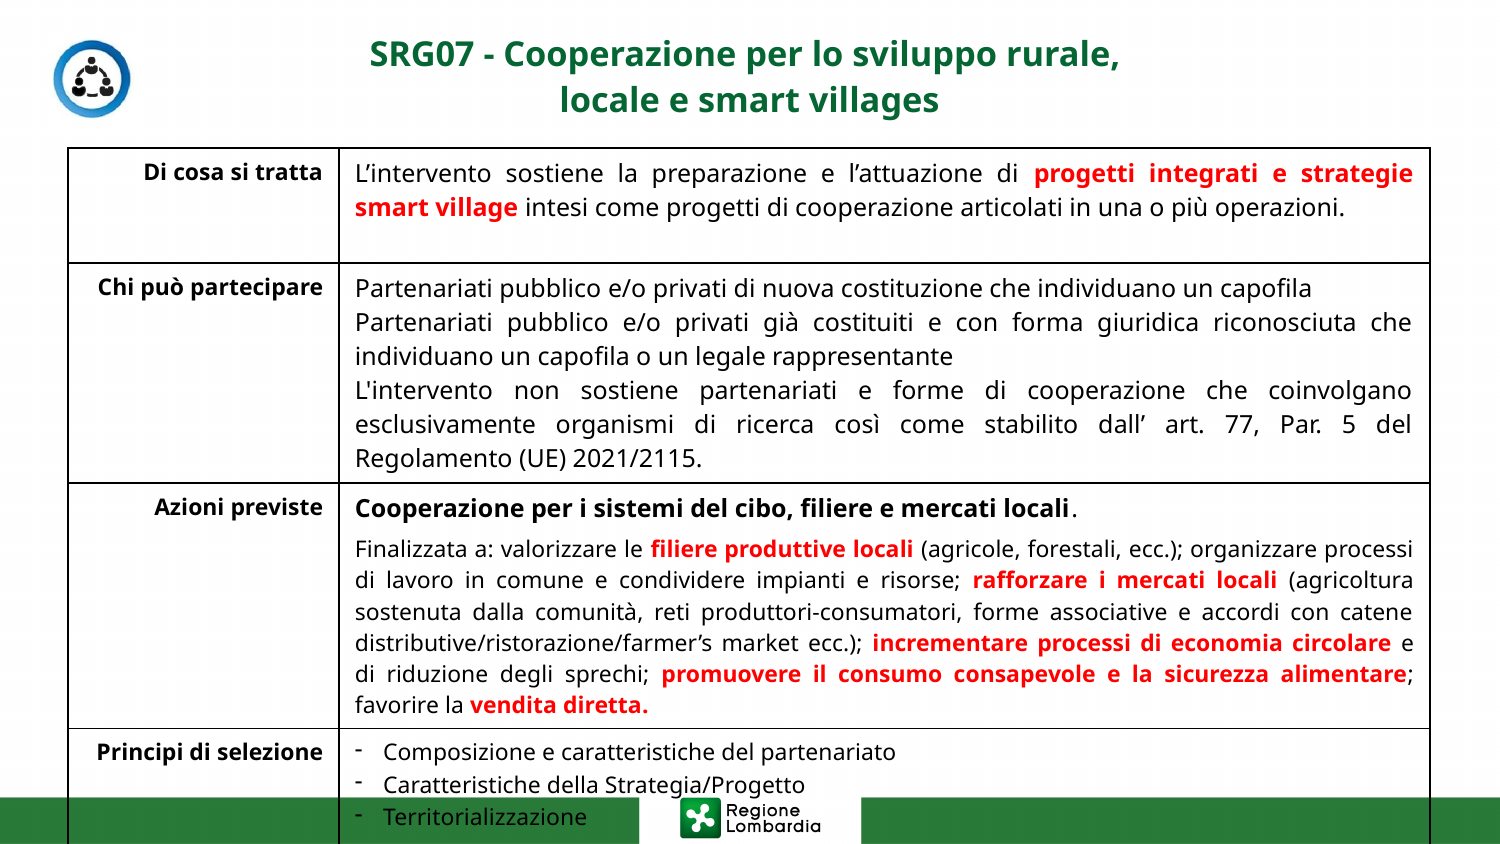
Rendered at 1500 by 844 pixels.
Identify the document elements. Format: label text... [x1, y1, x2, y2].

table_cell Azioni previste [69, 484, 338, 728]
table_cell Principi di selezione [69, 729, 338, 844]
table_header Di cosa si tratta [69, 149, 338, 262]
table_cell Partenariati pubblico e/o privati di nuova costituzione che individuano un capofila Partenariati pubblico e/o privati già costituiti e con forma giuridica riconosciuta che individuano un capofila o un legale rappresentante L'intervento non sostiene partenariati e forme di cooperazione che coinvolgano esclusivamente organismi di ricerca così come stabilito dall’ art. 77, Par. 5 del Regolamento (UE) 2021/2115. [340, 264, 1429, 482]
table_cell Chi può partecipare [69, 264, 338, 482]
picture [0, 0, 1500, 844]
table_cell Cooperazione per i sistemi del cibo, filiere e mercati locali. Finalizzata a: valorizzare le filiere produttive locali (agricole, forestali, ecc.); organizzare processi di lavoro in comune e condividere impianti e risorse; rafforzare i mercati locali (agricoltura sostenuta dalla comunità, reti produttori-consumatori, forme associative e accordi con catene distributive/ristorazione/farmer’s market ecc.); incrementare processi di economia circolare e di riduzione degli sprechi; promuovere il consumo consapevole e la sicurezza alimentare; favorire la vendita diretta. [340, 484, 1429, 728]
text_box SRG07 - Cooperazione per lo sviluppo rurale, locale e smart villages [112, 22, 1388, 131]
table_header L’intervento sostiene la preparazione e l’attuazione di progetti integrati e strategie smart village intesi come progetti di cooperazione articolati in una o più operazioni. [340, 149, 1429, 262]
table_cell Composizione e caratteristiche del partenariato Caratteristiche della Strategia/Progetto Territorializzazione [340, 729, 1429, 844]
